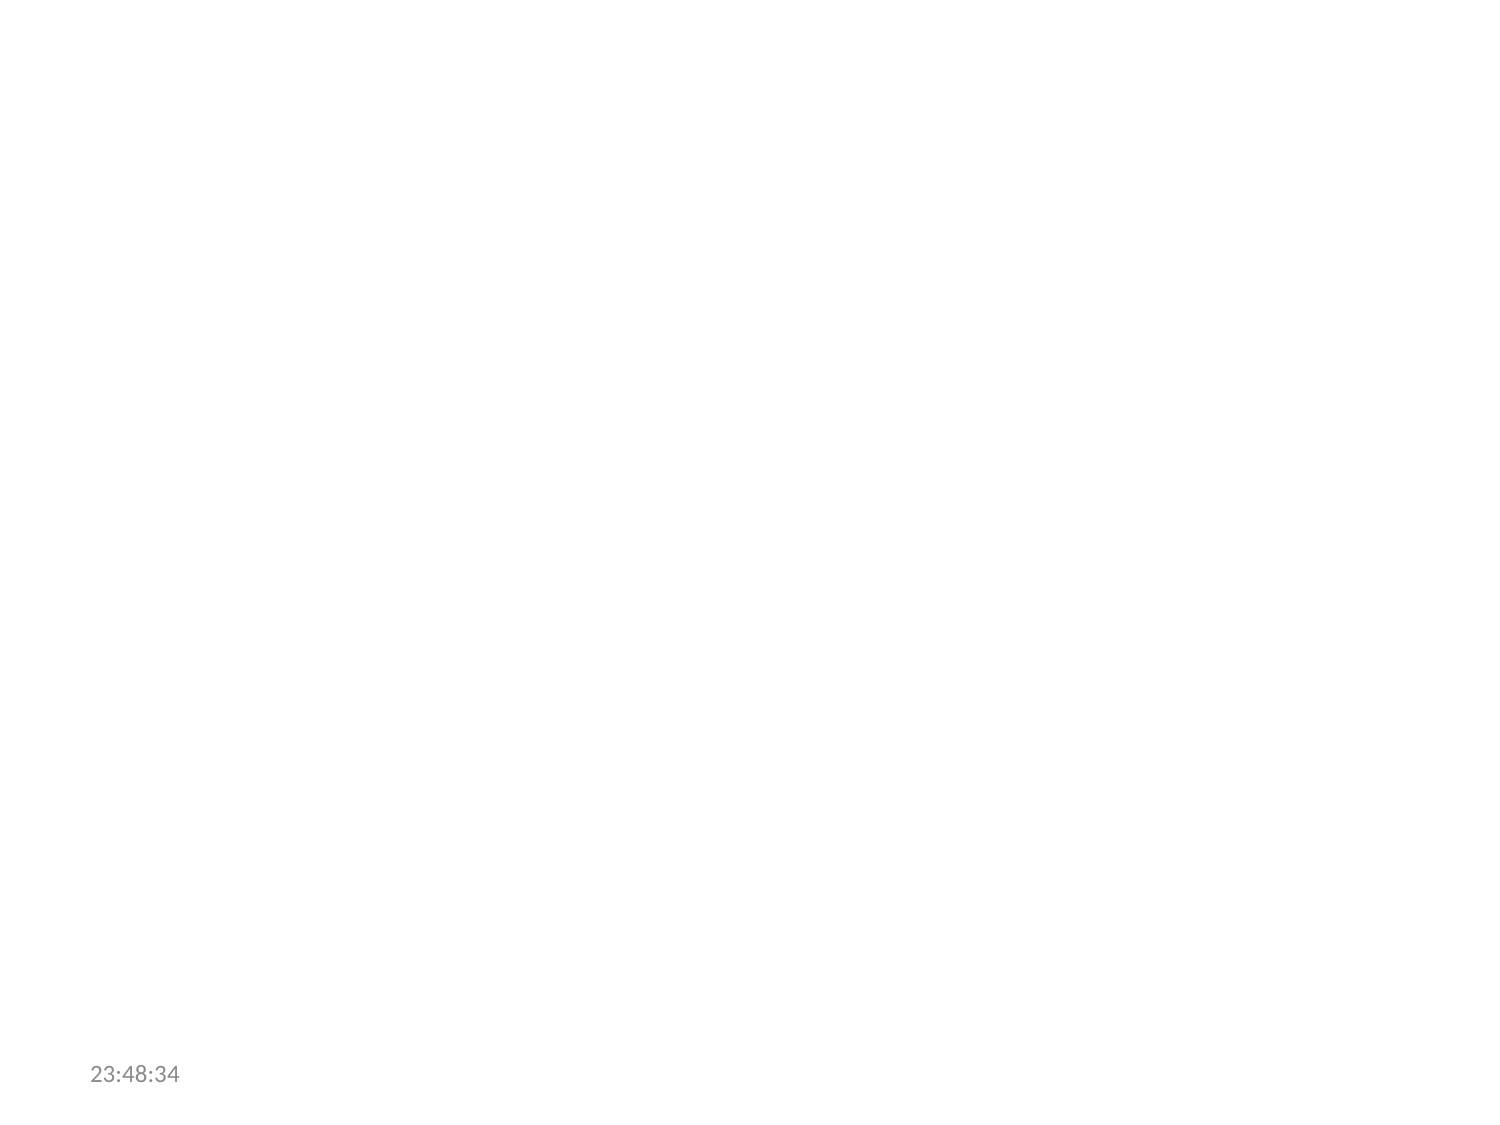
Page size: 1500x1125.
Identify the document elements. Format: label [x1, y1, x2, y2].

slide_number [75, 1042, 425, 1103]
